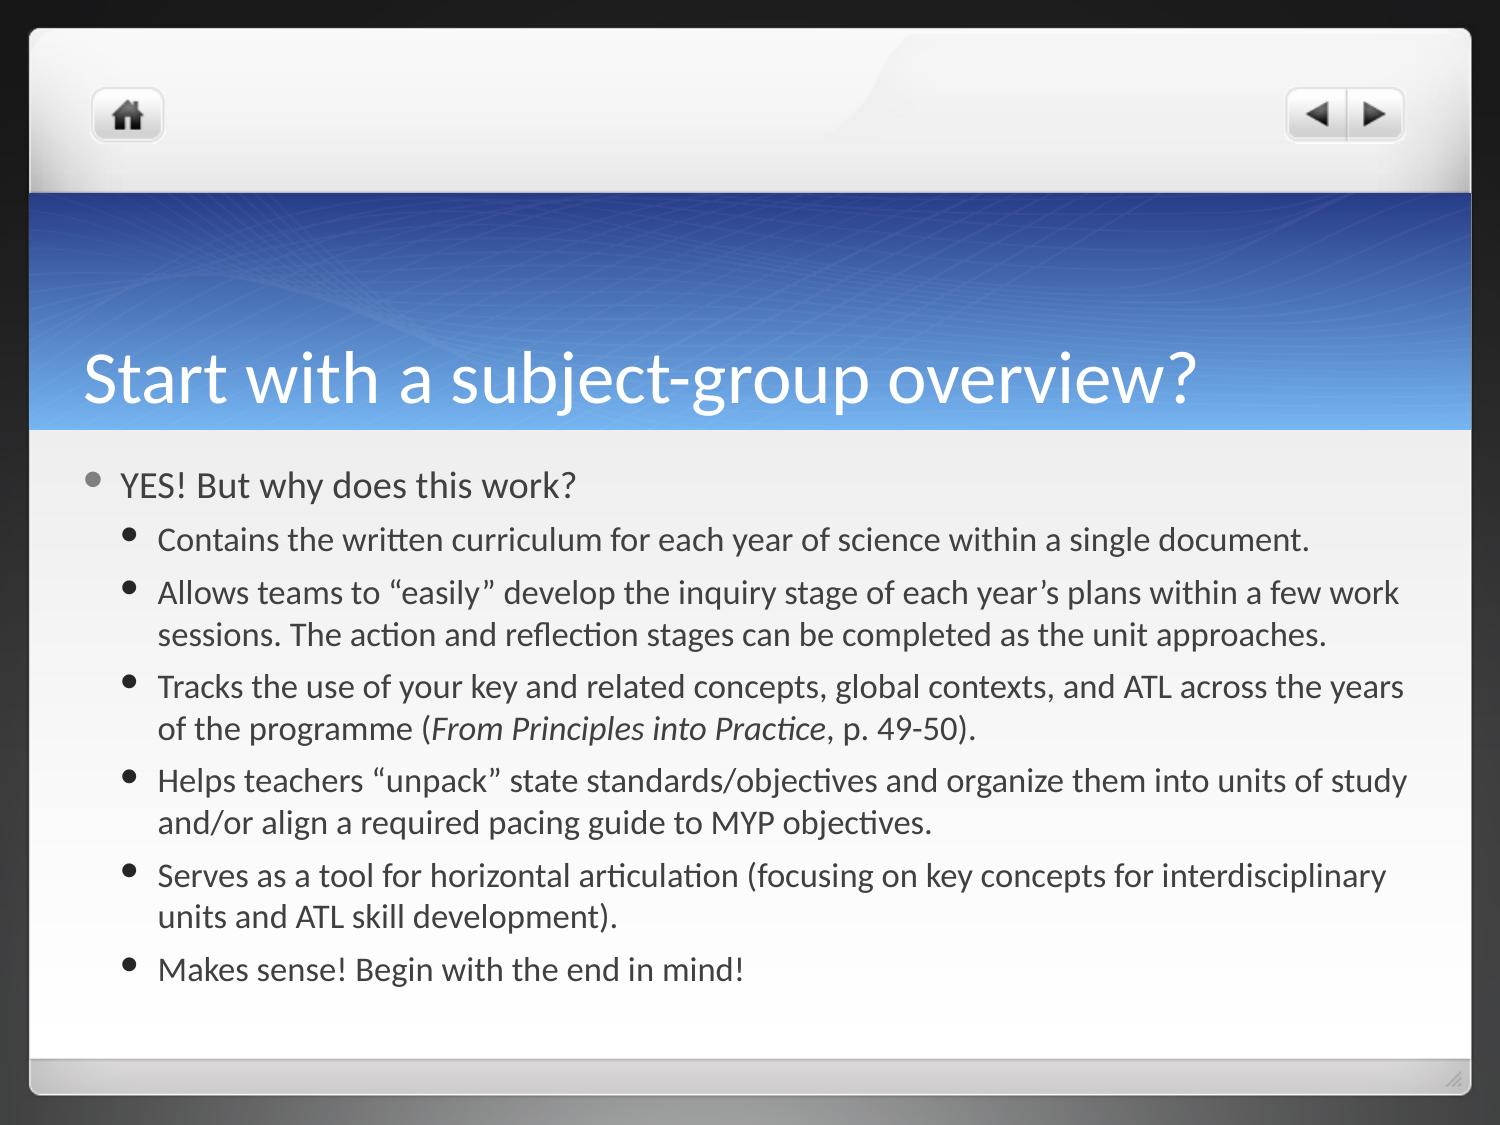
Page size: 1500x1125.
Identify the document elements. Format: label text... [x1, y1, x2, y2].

picture [0, 0, 1500, 1125]
title Start with a subject-group overview? [68, 238, 1432, 427]
list YES! But why does this work? Contains the written curriculum for each year of science within a single document. Allows teams to “easily” develop the inquiry stage of each year’s plans within a few work sessions. The action and reflection stages can be completed as the unit approaches. Tracks the use of your key and related concepts, global contexts, and ATL across the years of the programme (From Principles into Practice, p. 49-50). Helps teachers “unpack” state standards/objectives and organize them into units of study and/or align a required pacing guide to MYP objectives. Serves as a tool for horizontal articulation (focusing on key concepts for interdisciplinary units and ATL skill development). Makes sense! Begin with the end in mind! [68, 452, 1432, 1025]
